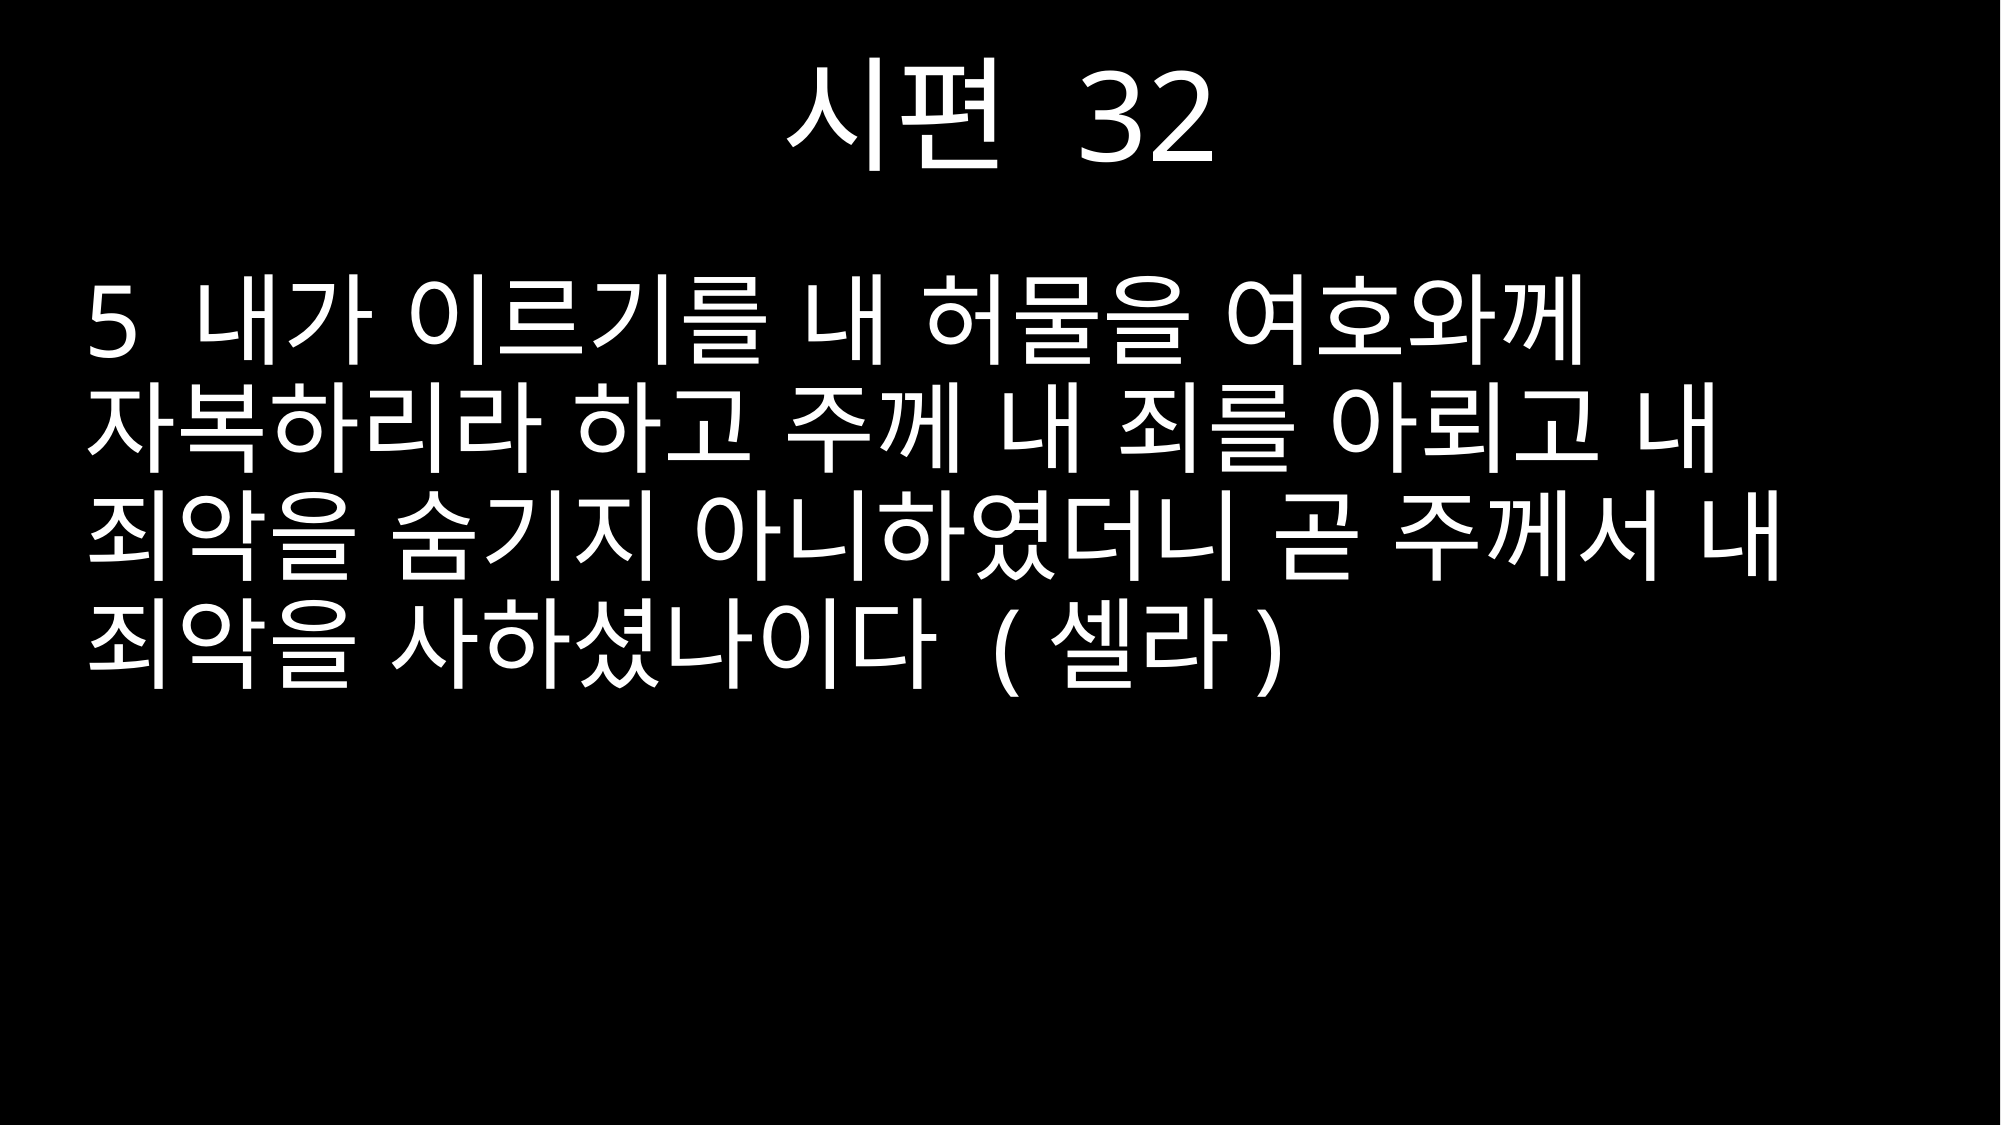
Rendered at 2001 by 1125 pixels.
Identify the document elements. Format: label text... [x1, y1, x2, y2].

list 5 내가 이르기를 내 허물을 여호와께 자복하리라 하고 주께 내 죄를 아뢰고 내 죄악을 숨기지 아니하였더니 곧 주께서 내 죄악을 사하셨나이다 (셀라) [69, 263, 1953, 423]
picture [0, 0, 2001, 1125]
footer 시편 32 [0, 32, 2000, 192]
